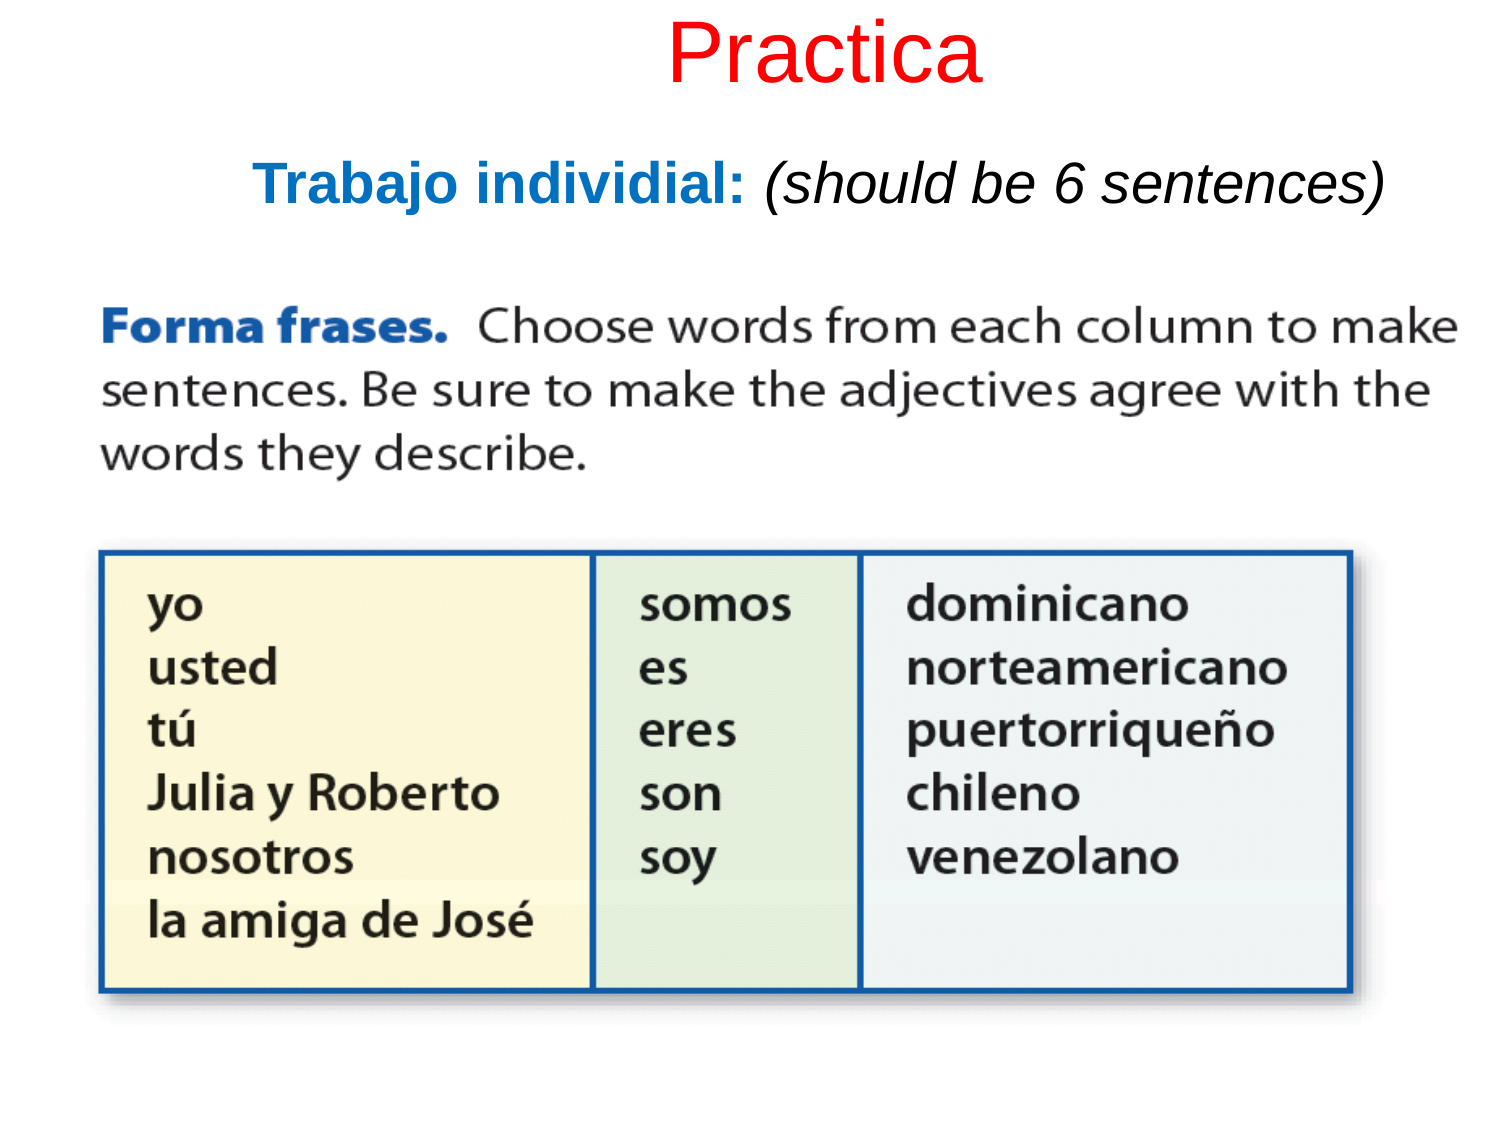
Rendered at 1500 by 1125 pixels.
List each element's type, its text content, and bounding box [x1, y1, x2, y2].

text_box Practica [249, 0, 1400, 137]
text_box Trabajo individial: (should be 6 sentences) [237, 137, 1465, 285]
picture [74, 287, 1473, 1030]
